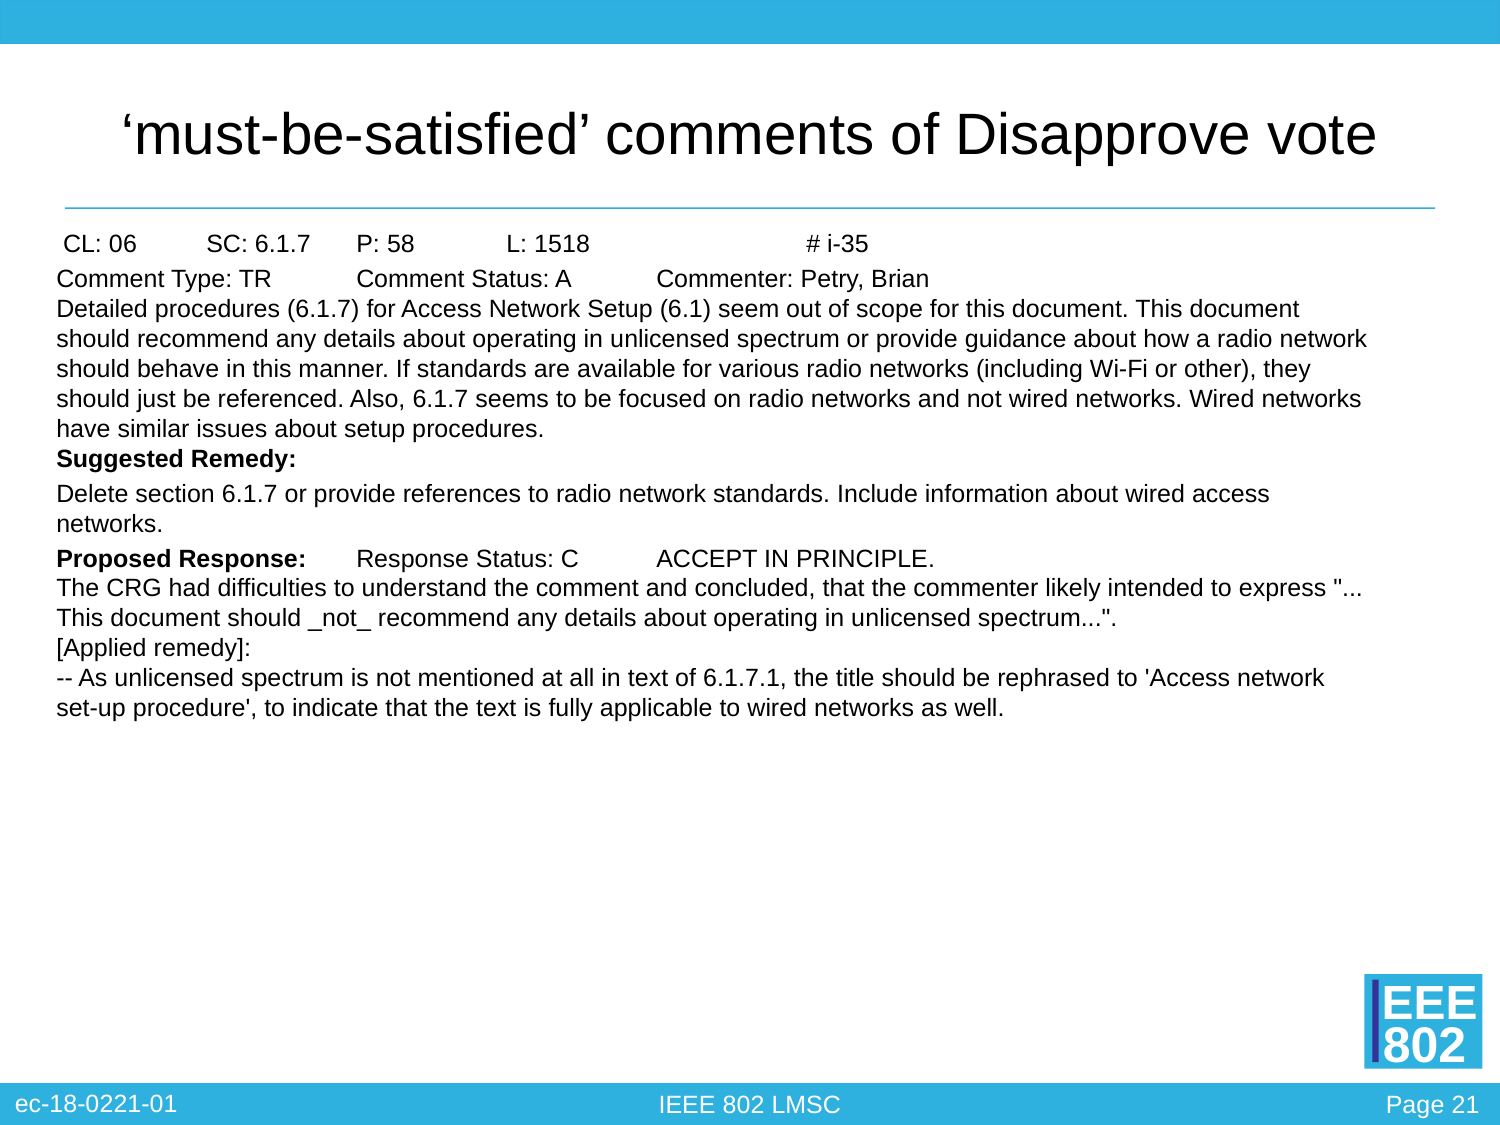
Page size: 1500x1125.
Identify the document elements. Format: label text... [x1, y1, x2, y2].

title ‘must-be-satisfied’ comments of Disapprove vote [75, 66, 1425, 197]
list CL: 06 SC: 6.1.7 P: 58 L: 1518 # i-35 Comment Type: TR Comment Status: A Commenter: Petry, Brian Detailed procedures (6.1.7) for Access Network Setup (6.1) seem out of scope for this document. This document should recommend any details about operating in unlicensed spectrum or provide guidance about how a radio network should behave in this manner. If standards are available for various radio networks (including Wi-Fi or other), they should just be referenced. Also, 6.1.7 seems to be focused on radio networks and not wired networks. Wired networks have similar issues about setup procedures. Suggested Remedy: Delete section 6.1.7 or provide references to radio network standards. Include information about wired access networks. Proposed Response: Response Status: C ACCEPT IN PRINCIPLE. The CRG had difficulties to understand the comment and concluded, that the commenter likely intended to express "... This document should _not_ recommend any details about operating in unlicensed spectrum...". [Applied remedy]: -- As unlicensed spectrum is not mentioned at all in text of 6.1.7.1, the title should be rephrased to 'Access network set-up procedure', to indicate that the text is fully applicable to wired networks as well. [41, 220, 1392, 963]
